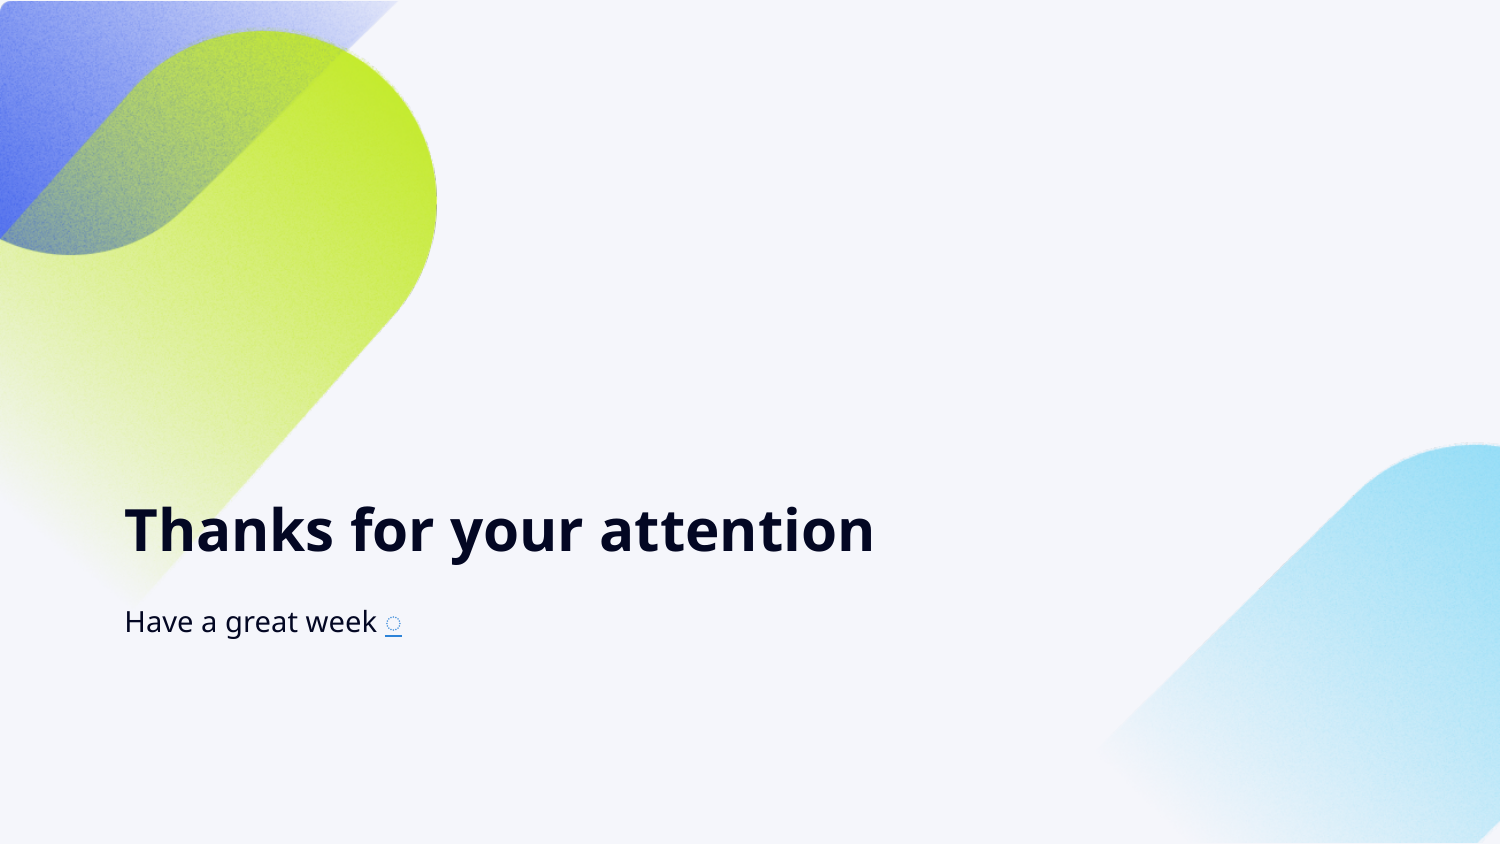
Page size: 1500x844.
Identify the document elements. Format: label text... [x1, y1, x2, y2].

picture [0, 1, 1500, 843]
subtitle Have a great week 👋️️ [109, 588, 810, 670]
title Thanks for your attention [109, 483, 941, 571]
